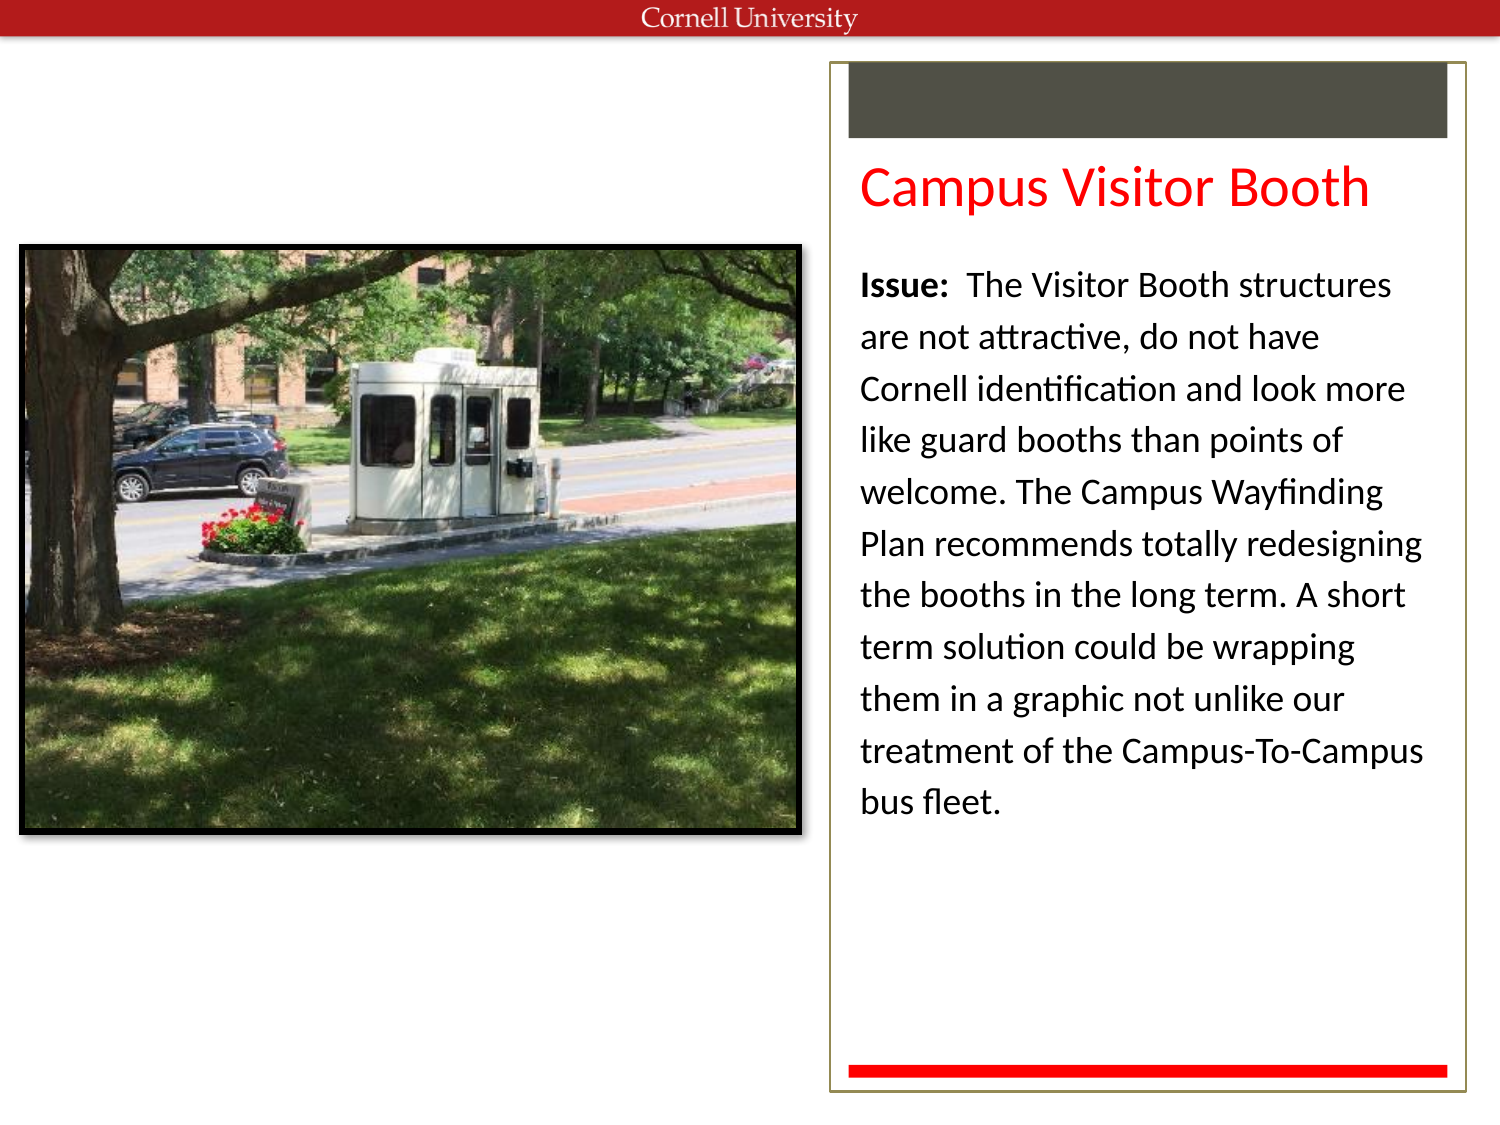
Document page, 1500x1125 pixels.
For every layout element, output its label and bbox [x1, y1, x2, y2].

text_box [829, 62, 1467, 1092]
picture [24, 249, 797, 829]
picture [635, 0, 858, 60]
